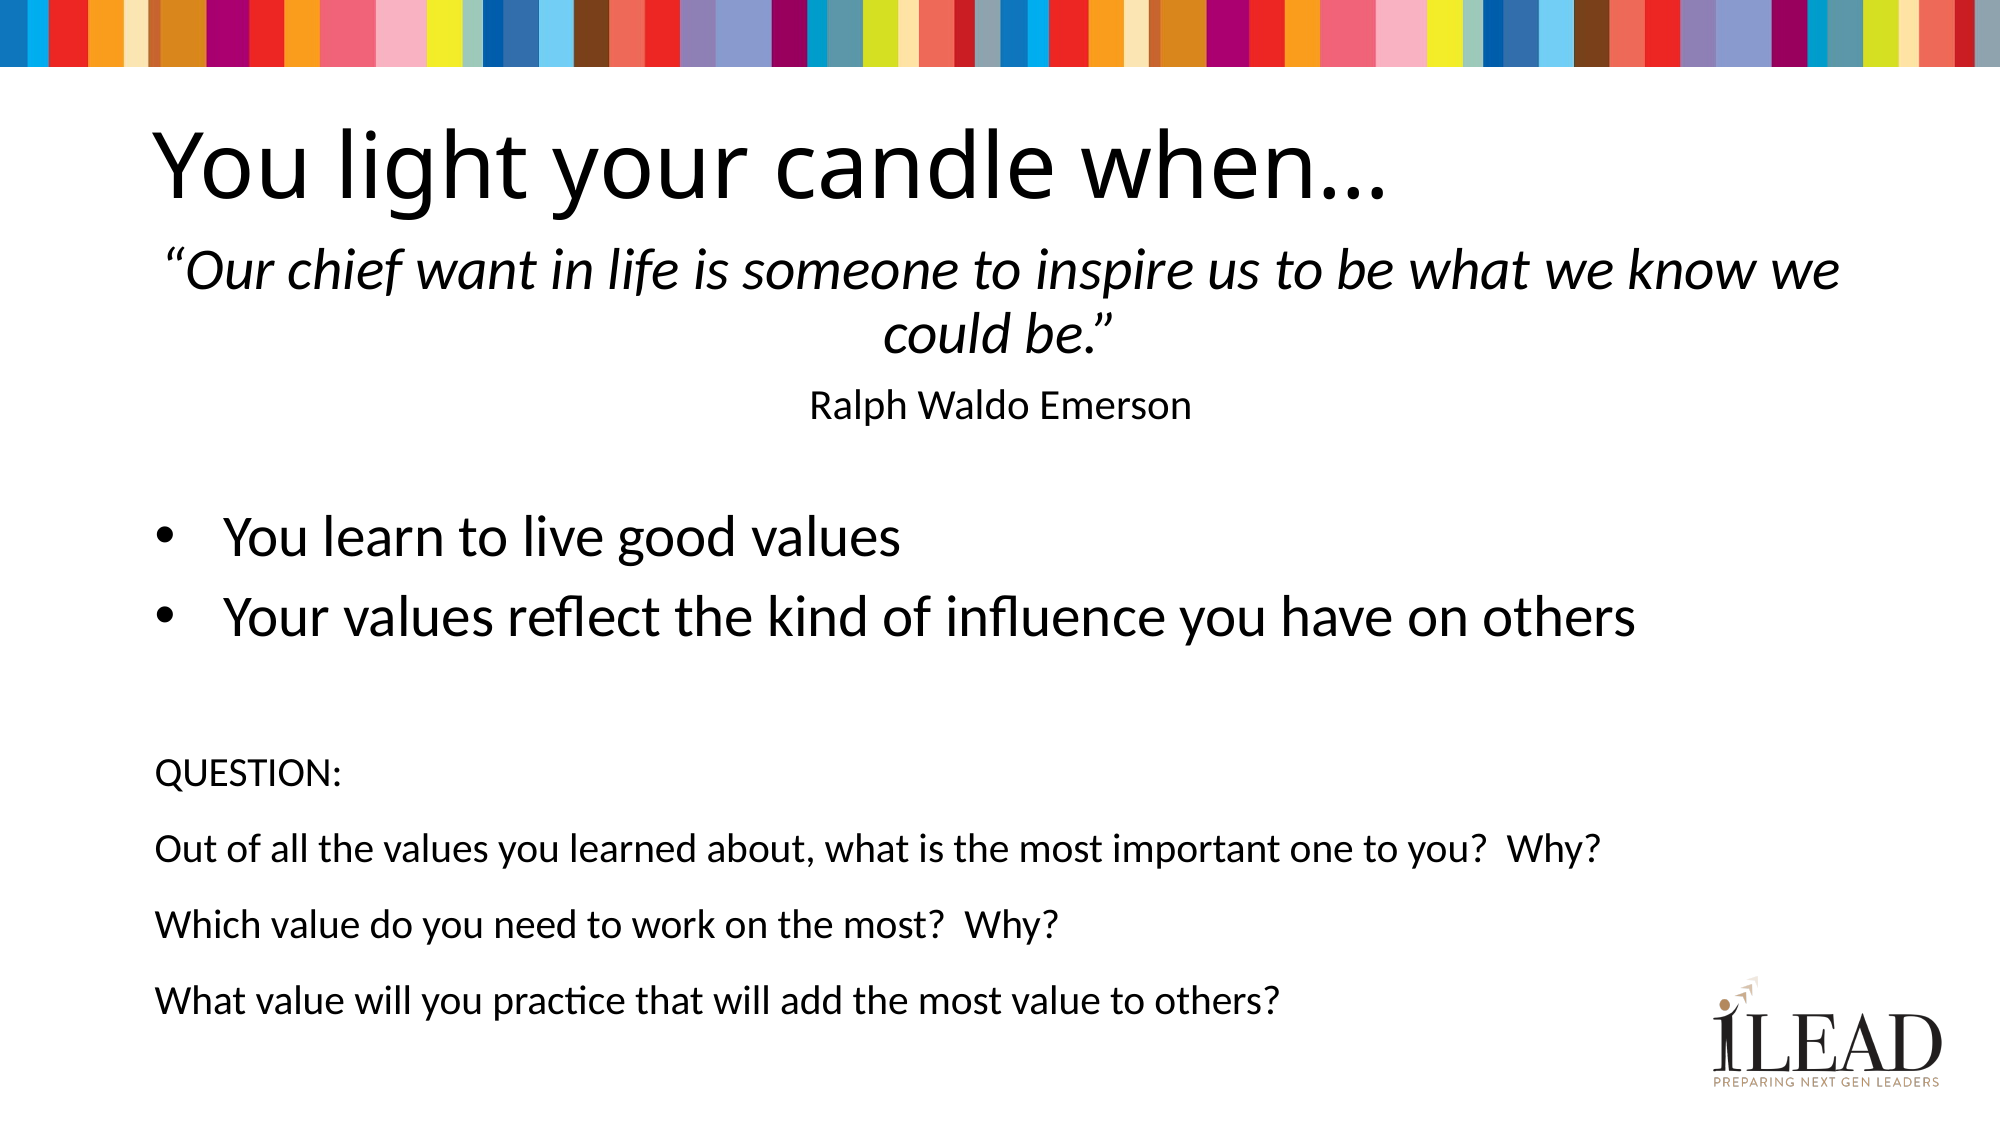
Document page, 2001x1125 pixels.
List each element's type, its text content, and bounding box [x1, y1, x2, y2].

picture [1048, 0, 1808, 67]
list “Our chief want in life is someone to inspire us to be what we know we could be.” Ralph Waldo Emerson You learn to live good values Your values reflect the kind of influence you have on others QUESTION: Out of all the values you learned about, what is the most important one to you? Why? Which value do you need to work on the most? Why? What value will you practice that will add the most value to others? [137, 230, 1863, 1032]
picture [48, 0, 808, 67]
picture [1828, 0, 2000, 67]
picture [0, 0, 26, 67]
picture [828, 0, 1026, 67]
title You light your candle when… [137, 67, 1863, 230]
picture [1709, 972, 1945, 1091]
